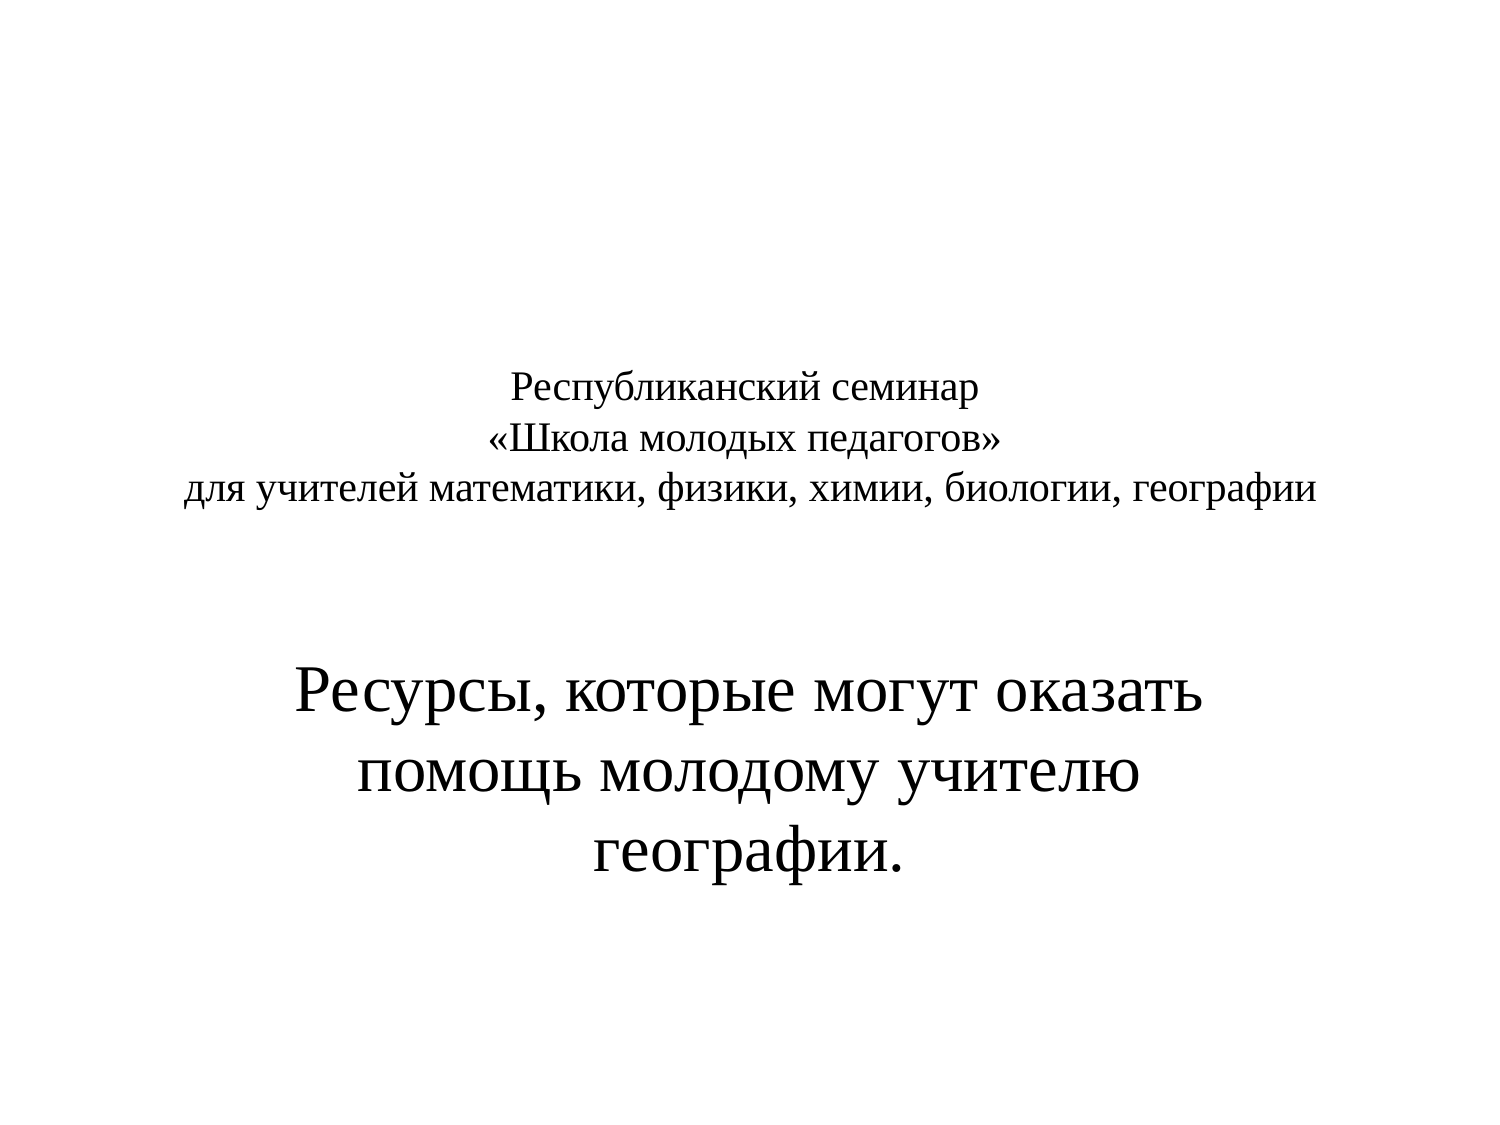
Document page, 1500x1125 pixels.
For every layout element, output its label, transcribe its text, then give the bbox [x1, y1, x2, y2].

title Республиканский семинар «Школа молодых педагогов» для учителей математики, физики, химии, биологии, географии [112, 349, 1388, 591]
subtitle Ресурсы, которые могут оказать помощь молодому учителю географии. [225, 637, 1275, 925]
